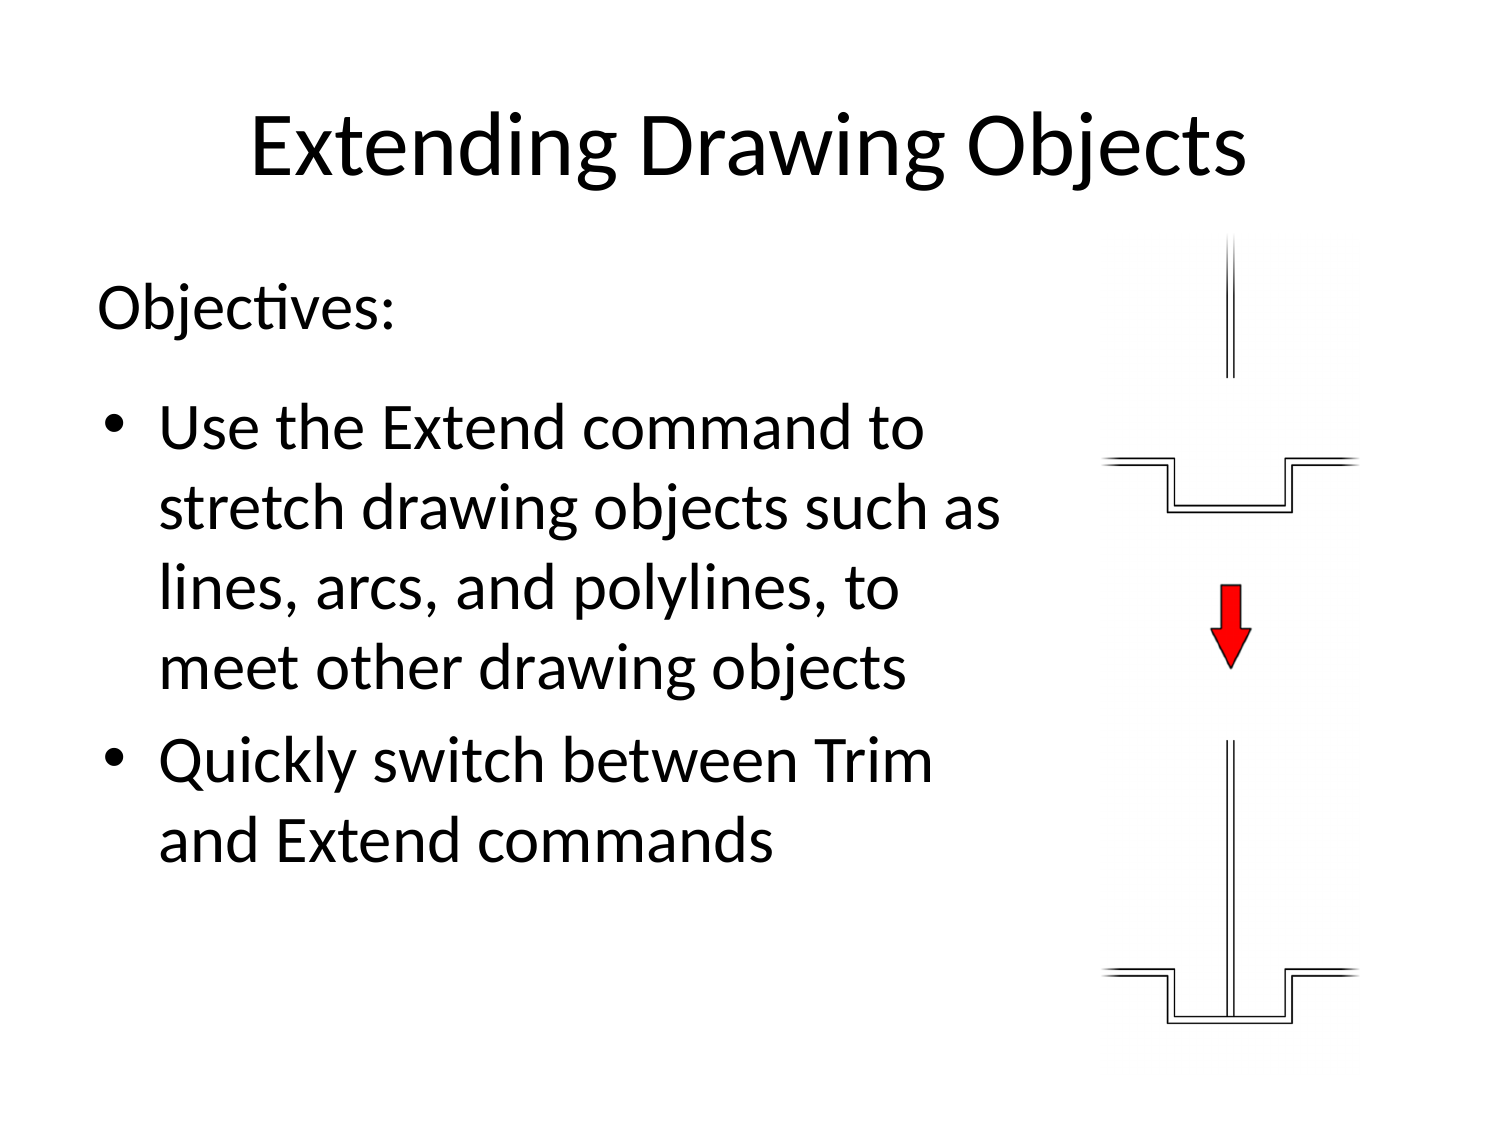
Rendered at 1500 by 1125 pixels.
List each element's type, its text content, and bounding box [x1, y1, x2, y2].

list Use the Extend command to stretch drawing objects such as lines, arcs, and polylines, to meet other drawing objects Quickly switch between Trim and Extend commands [87, 375, 1035, 1075]
title Extending Drawing Objects [75, 45, 1425, 233]
text_box Objectives: [37, 237, 413, 350]
picture [808, 233, 1500, 1074]
